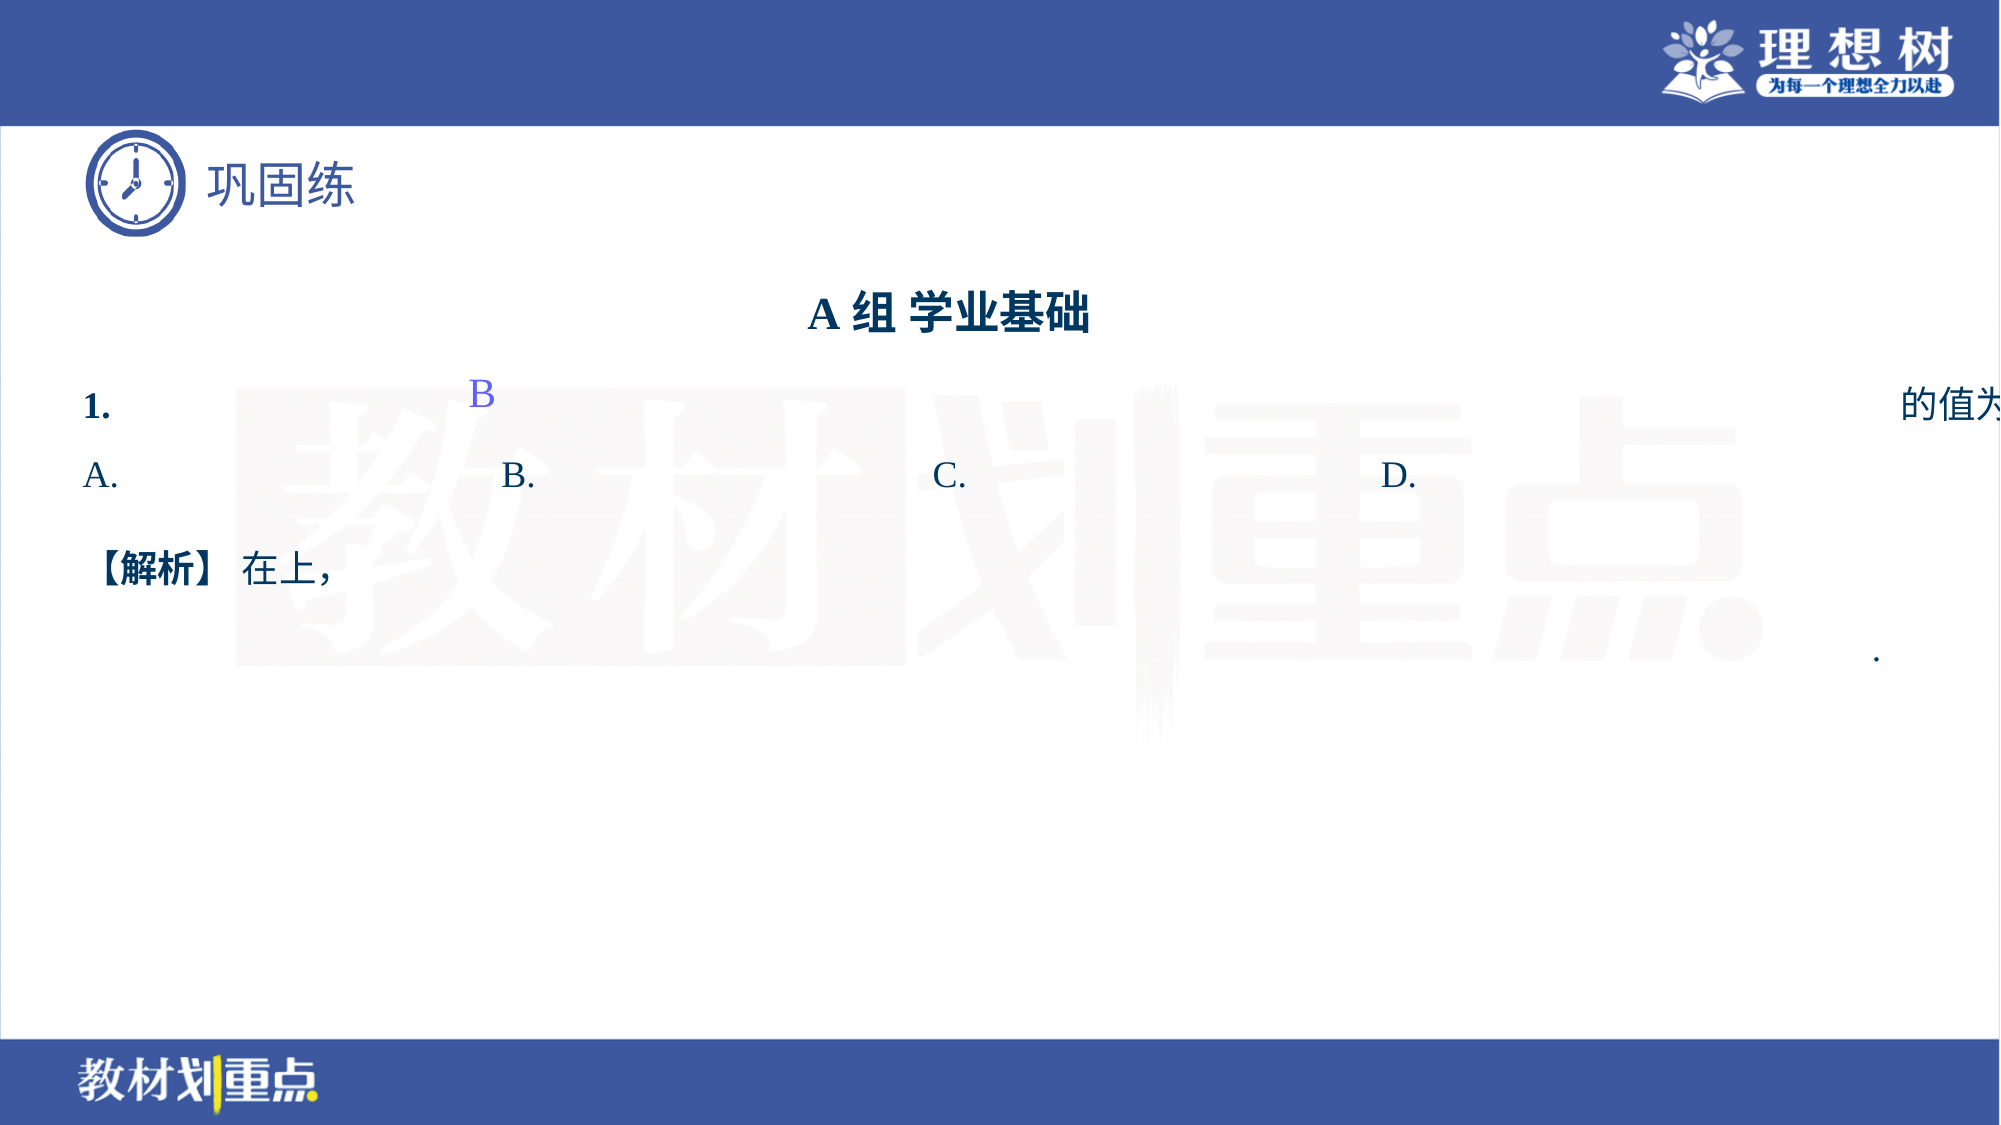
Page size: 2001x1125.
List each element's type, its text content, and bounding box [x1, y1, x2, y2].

text_box A组 学业基础 [82, 257, 1817, 398]
text_box B [453, 363, 512, 414]
picture [0, 0, 2000, 1125]
text_box 巩固练 [206, 140, 503, 226]
